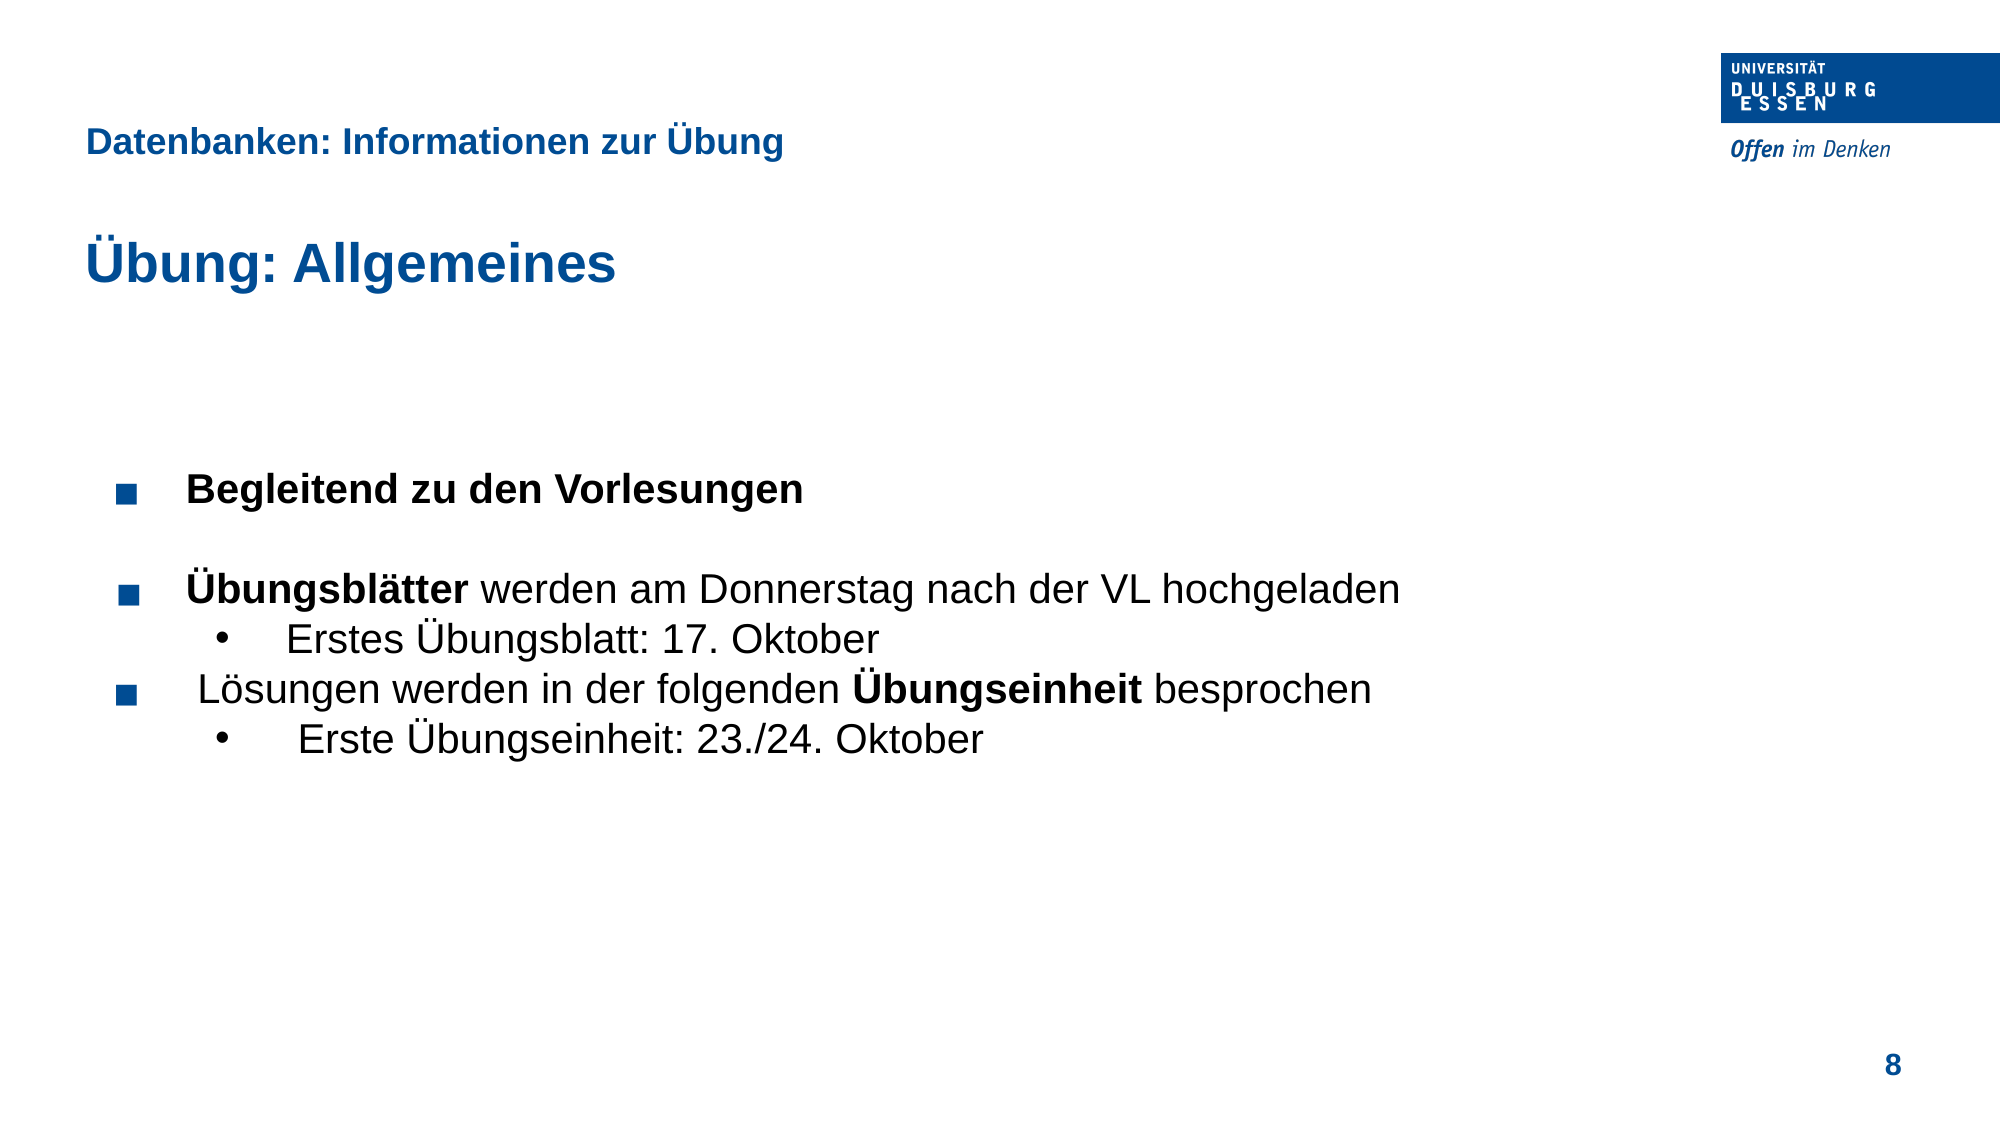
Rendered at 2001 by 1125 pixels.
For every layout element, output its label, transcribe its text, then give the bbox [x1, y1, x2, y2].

list Begleitend zu den Vorlesungen Übungsblätter werden am Donnerstag nach der VL hochgeladen Erstes Übungsblatt: 17. Oktober Lösungen werden in der folgenden Übungseinheit besprochen Erste Übungseinheit: 23./24. Oktober [85, 454, 1638, 981]
slide_number 8 [1677, 1039, 1914, 1081]
list Datenbanken: Informationen zur Übung [85, 122, 1694, 163]
list Übung: Allgemeines [85, 227, 1694, 303]
picture [1721, 53, 2000, 162]
